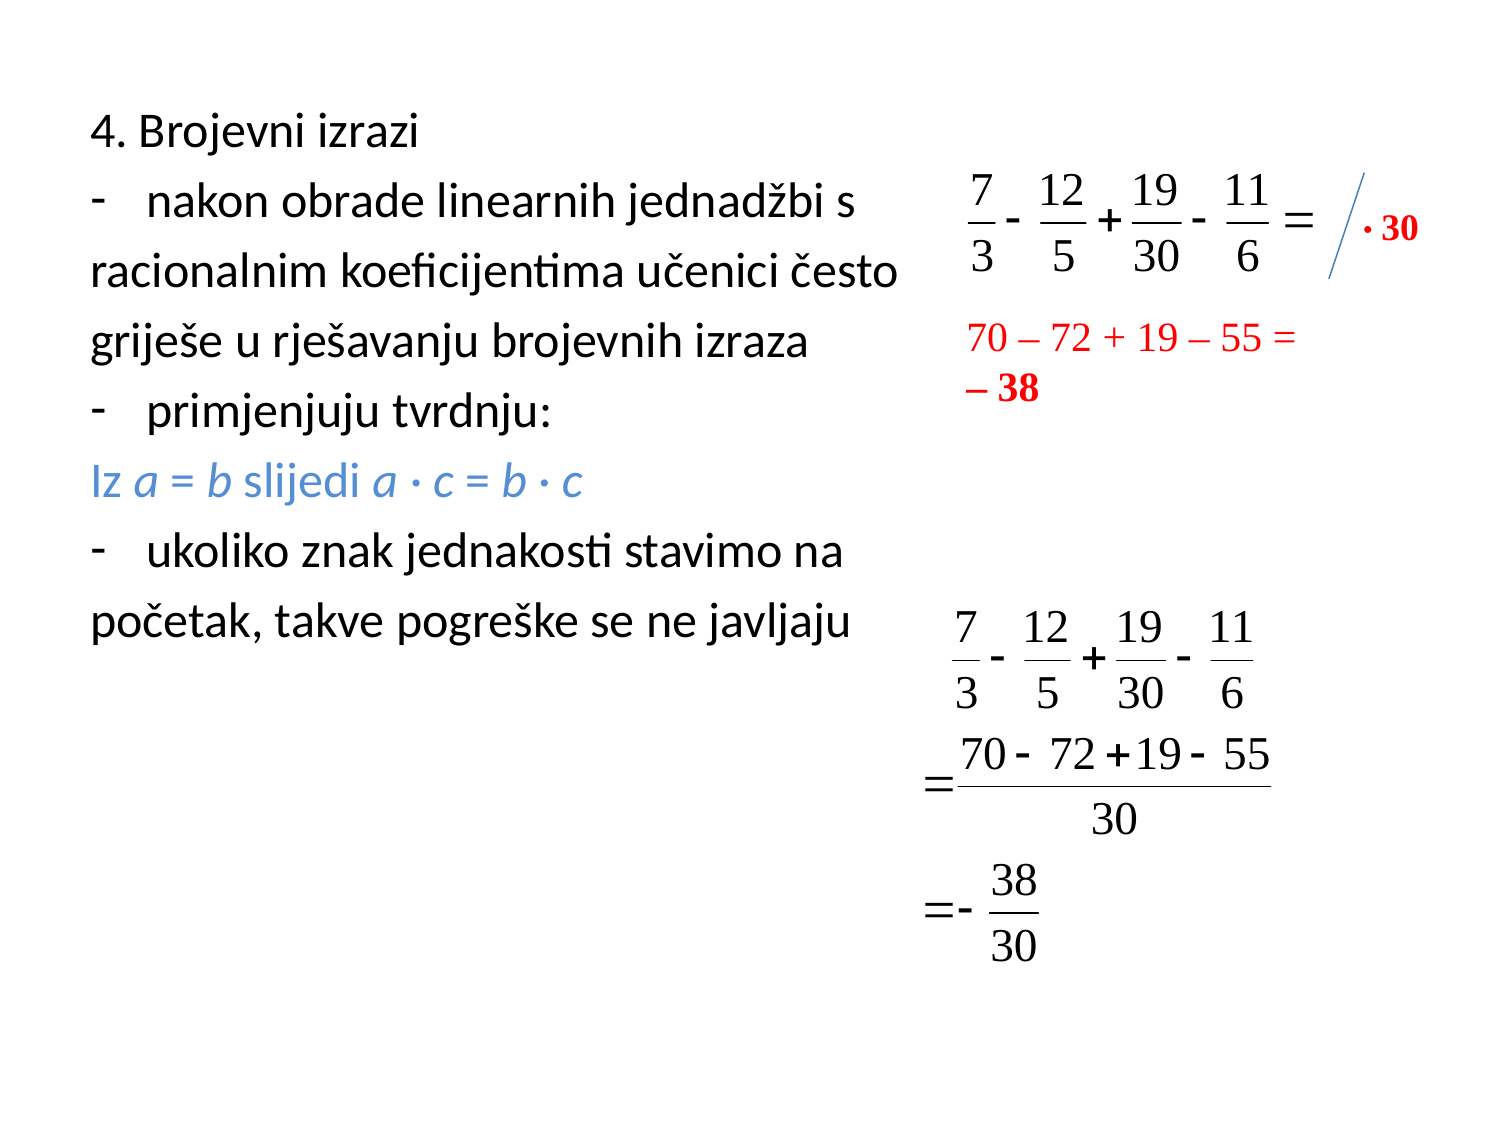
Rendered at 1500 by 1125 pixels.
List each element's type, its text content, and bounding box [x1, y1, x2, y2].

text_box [1328, 172, 1365, 280]
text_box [915, 597, 1280, 970]
text_box 70 – 72 + 19 – 55 = – 38 [951, 302, 1312, 468]
text_box · 30 [1369, 195, 1459, 256]
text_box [962, 160, 1312, 280]
list 4. Brojevni izrazi nakon obrade linearnih jednadžbi s racionalnim koeficijentima učenici često griješe u rješavanju brojevnih izraza primjenjuju tvrdnju: Iz a = b slijedi a · c = b · c ukoliko znak jednakosti stavimo na početak, takve pogreške se ne javljaju [74, 89, 1426, 1006]
